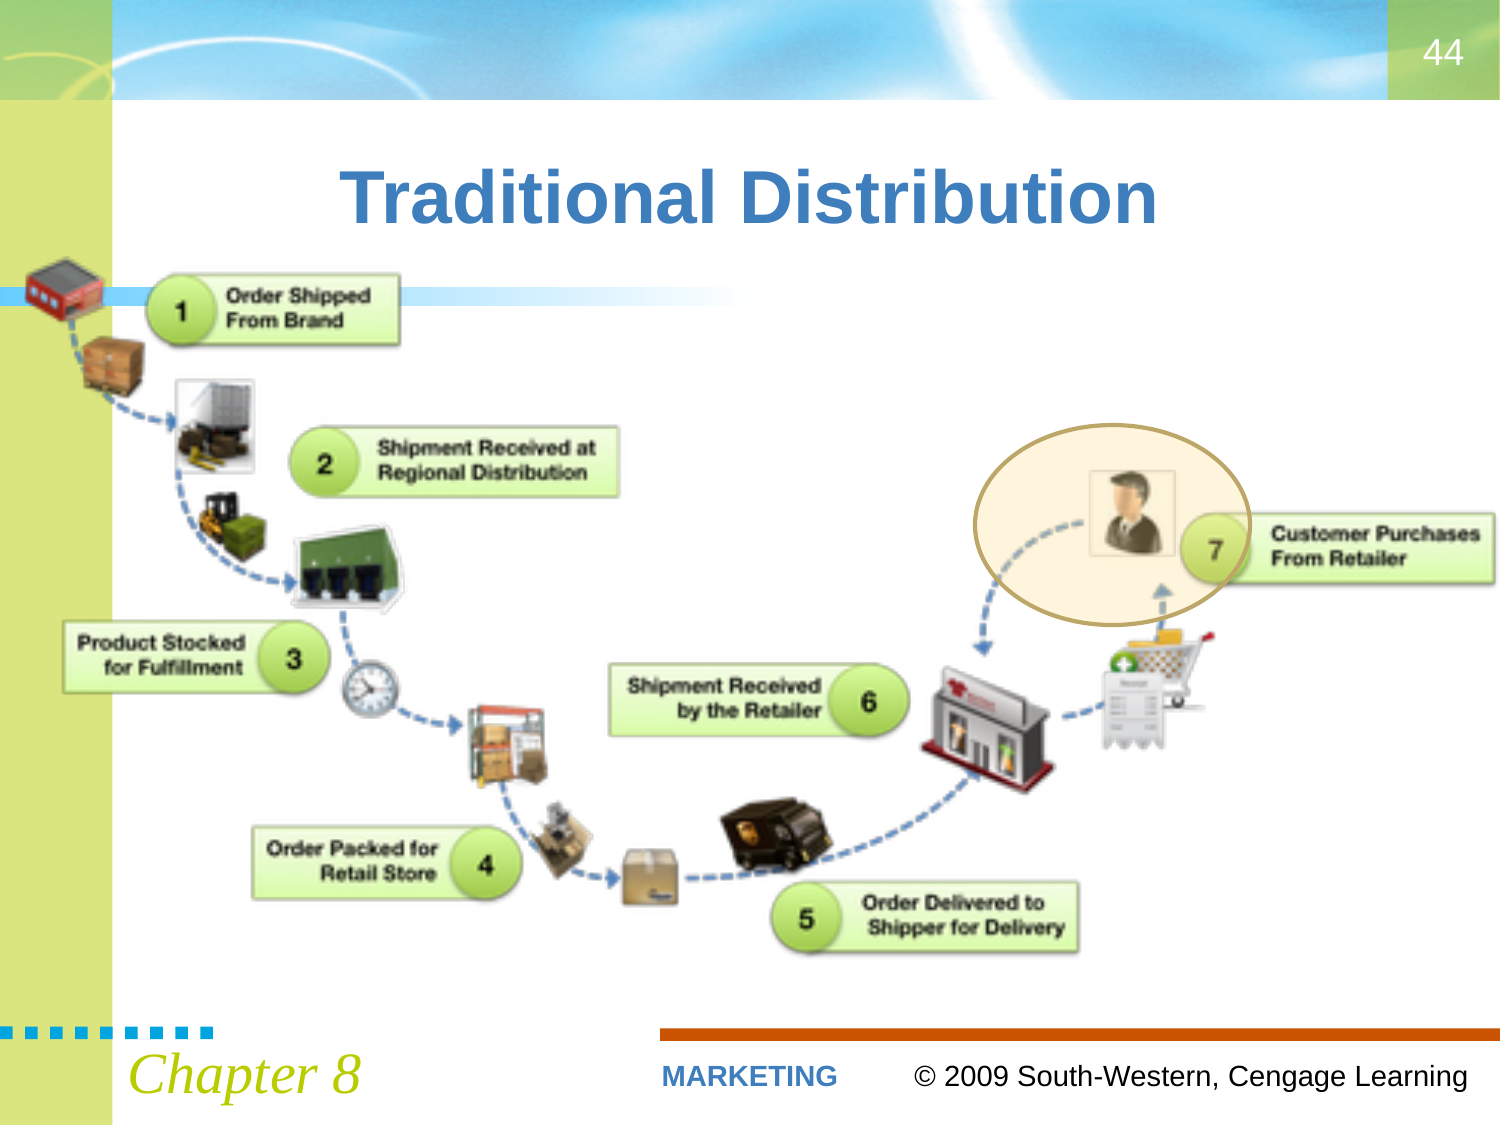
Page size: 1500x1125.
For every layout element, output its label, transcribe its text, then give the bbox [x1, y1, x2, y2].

slide_number 44 [1387, 0, 1500, 101]
footer Chapter 8 [112, 1012, 638, 1113]
picture [24, 249, 1500, 963]
title Traditional Distribution [112, 99, 1388, 248]
